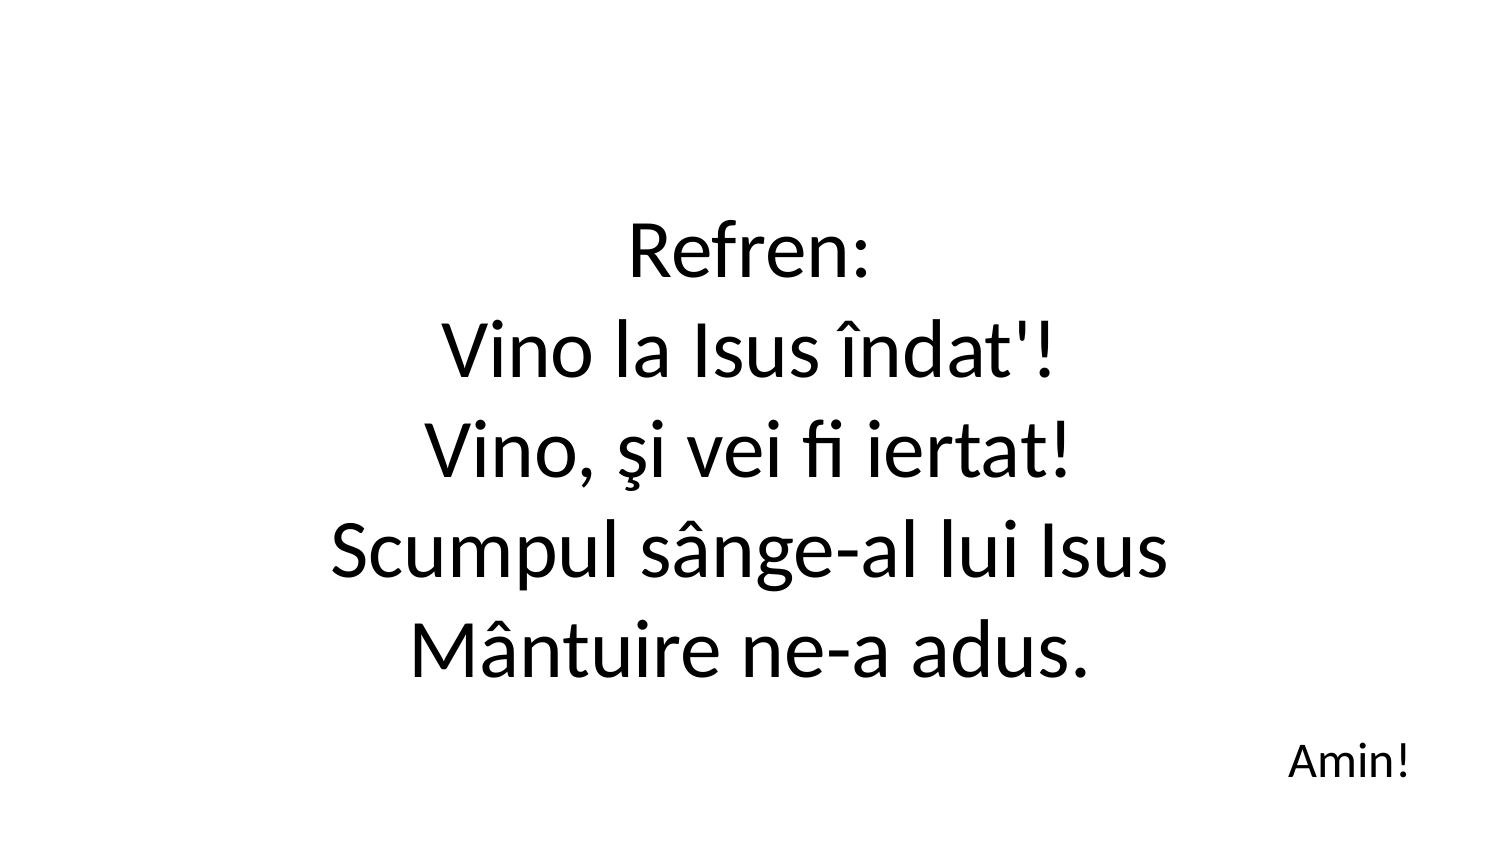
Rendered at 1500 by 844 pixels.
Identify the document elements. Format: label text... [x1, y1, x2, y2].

text_box Amin! [1273, 674, 1427, 795]
text_box Refren: Vino la Isus îndat'! Vino, şi vei fi iertat! Scumpul sânge-al lui Isus Mântuire ne-a adus. [315, 142, 1185, 702]
